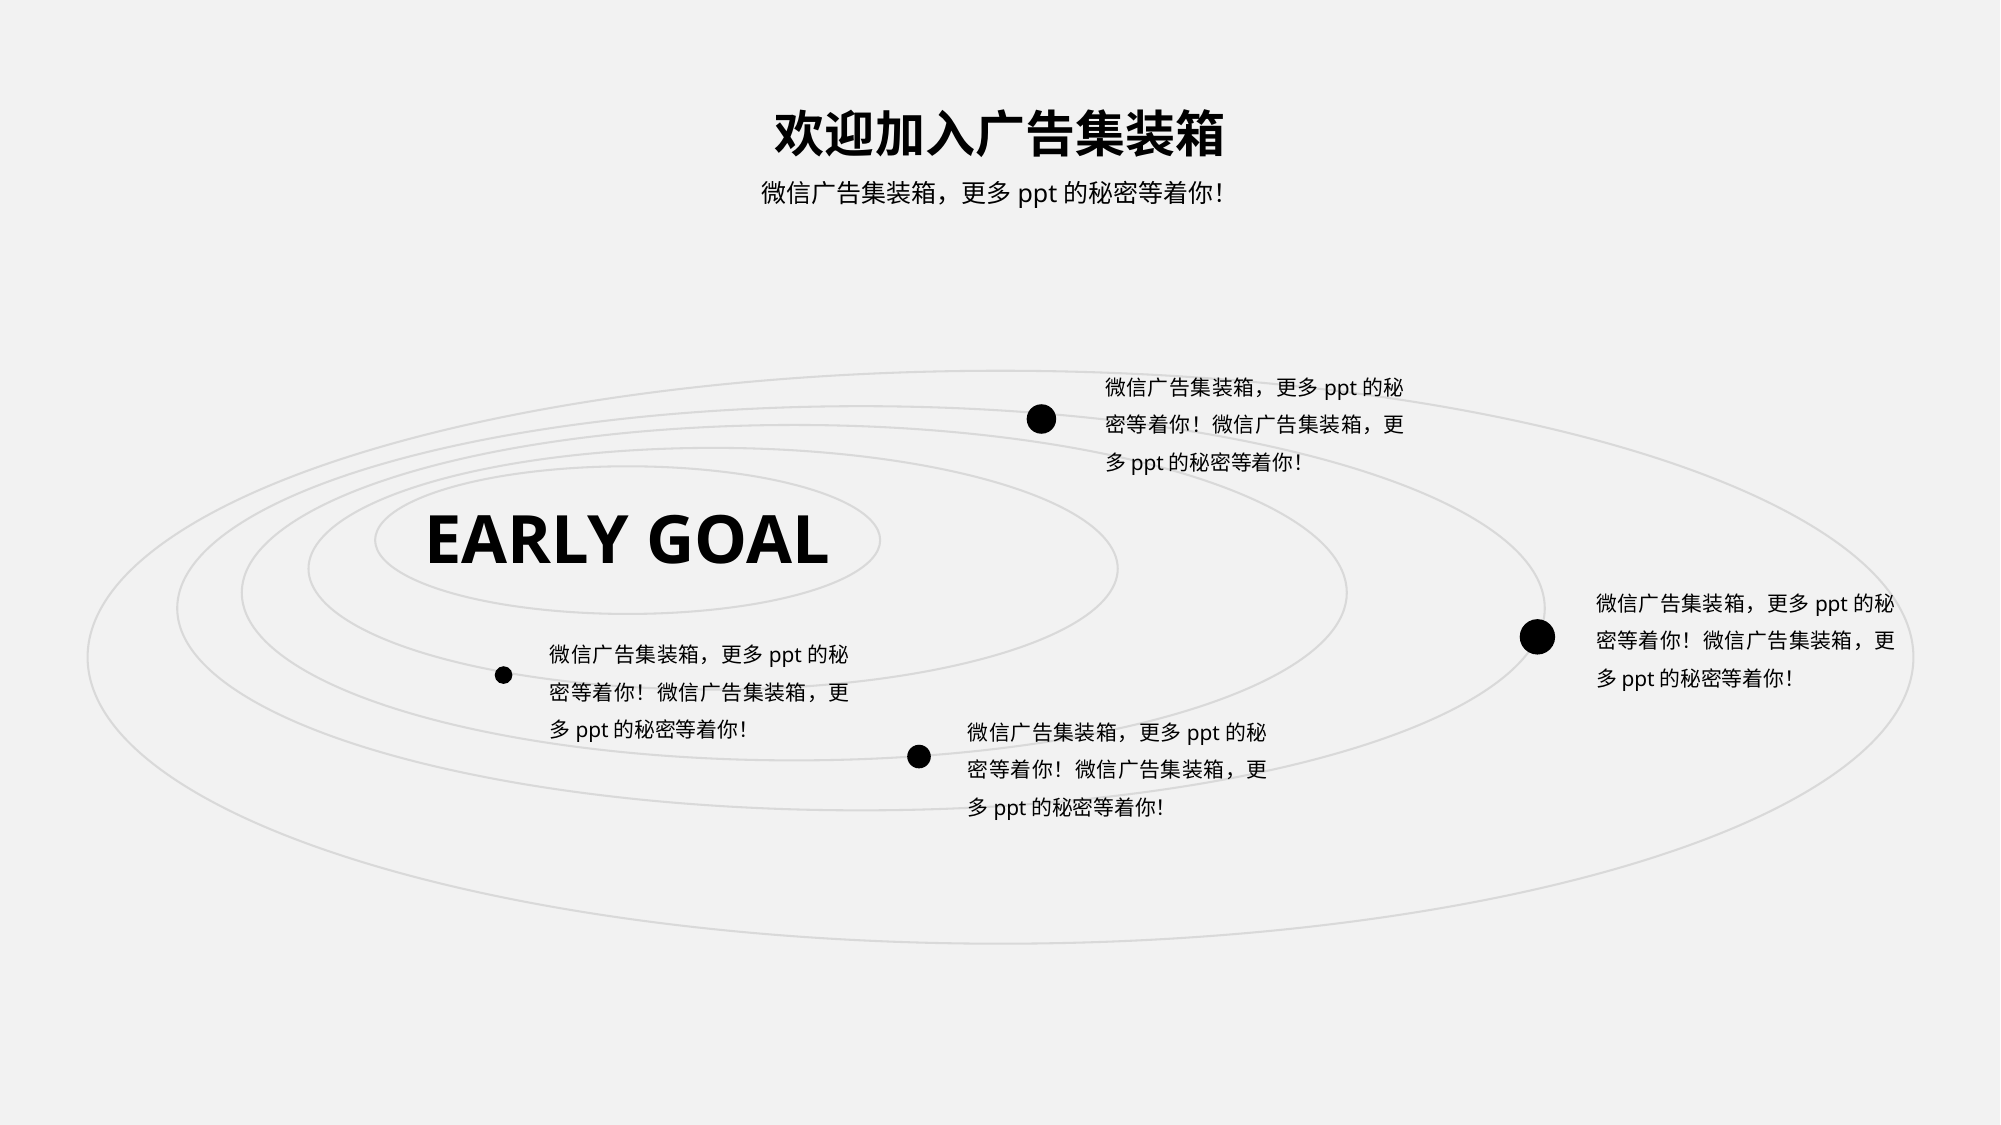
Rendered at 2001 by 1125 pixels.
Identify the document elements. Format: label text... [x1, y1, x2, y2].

text_box [1911, 632, 1915, 683]
text_box EARLY GOAL [409, 449, 991, 585]
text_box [907, 699, 1283, 825]
text_box [86, 369, 1907, 945]
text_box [1519, 570, 1911, 696]
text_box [1026, 354, 1420, 480]
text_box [494, 622, 865, 747]
text_box 欢迎加入广告集装箱 微信广告集装箱，更多ppt的秘密等着你！ [497, 65, 1503, 215]
